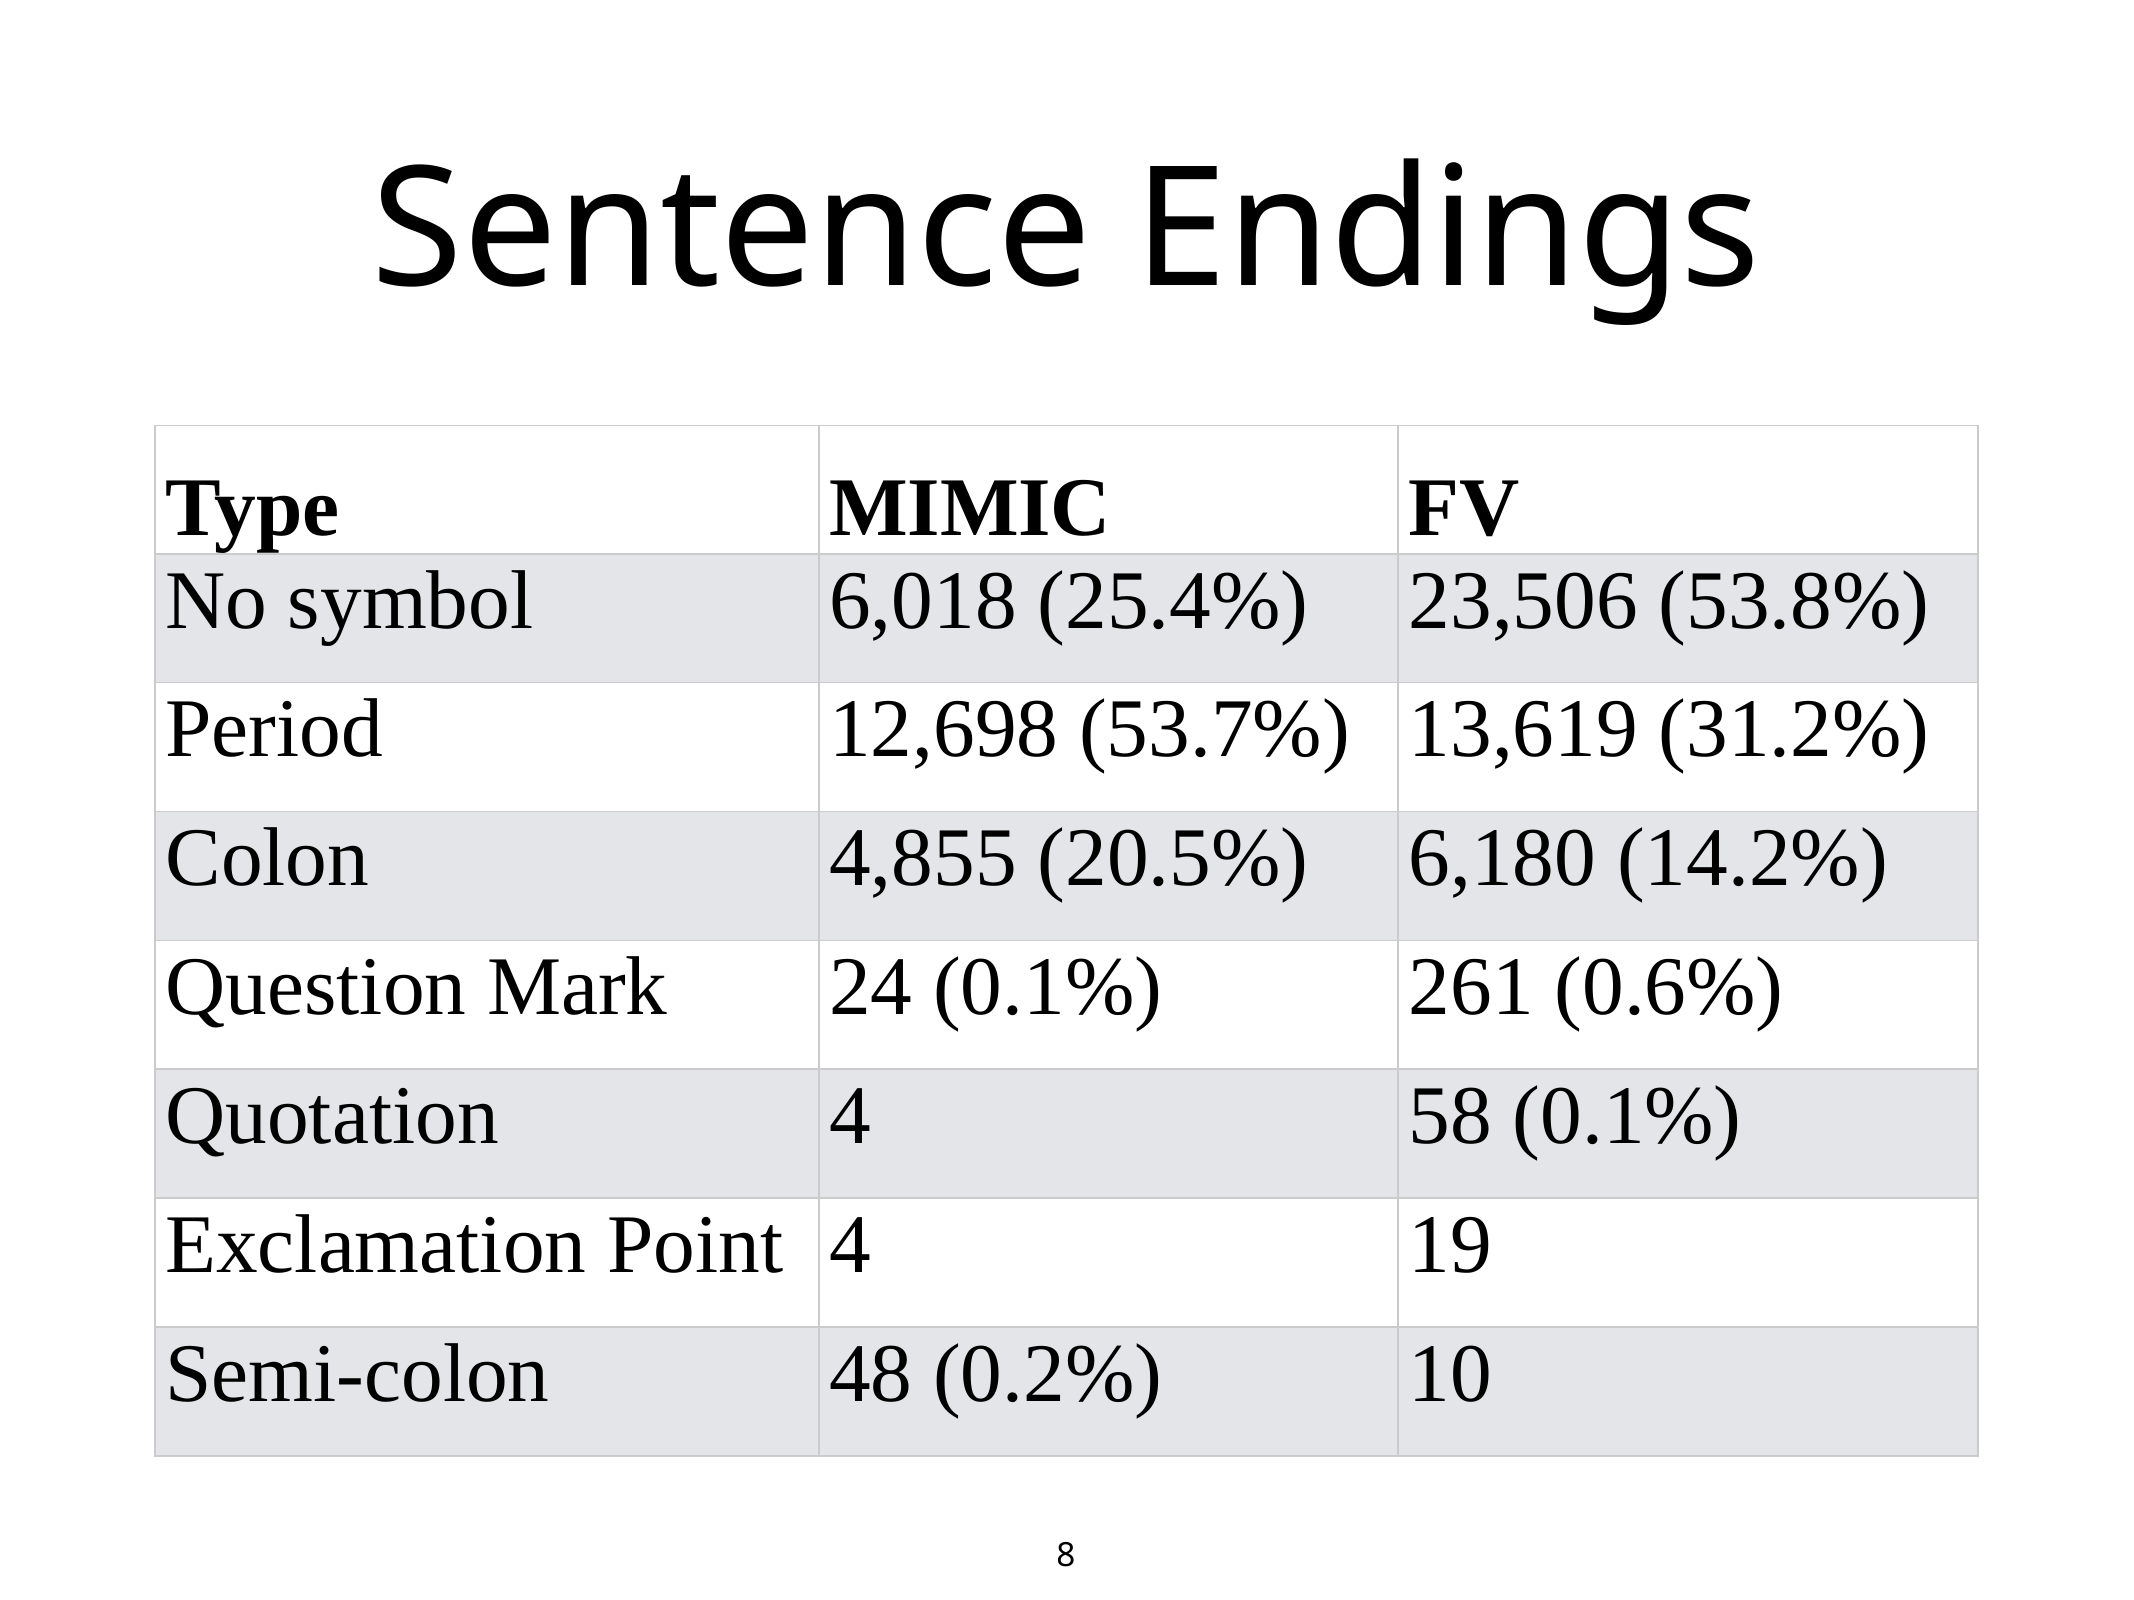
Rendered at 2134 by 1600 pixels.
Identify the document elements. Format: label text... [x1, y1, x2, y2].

table_cell 6,180 (14.2%) [1399, 812, 1977, 940]
slide_number 8 [1046, 1524, 1086, 1579]
table_cell 24 (0.1%) [820, 941, 1397, 1068]
table_cell 4 [820, 1199, 1397, 1326]
table_cell Period [156, 683, 818, 811]
title Sentence Endings [155, 41, 1978, 397]
table_cell 58 (0.1%) [1399, 1070, 1977, 1197]
table_cell 23,506 (53.8%) [1399, 555, 1977, 682]
table_cell 6,018 (25.4%) [820, 555, 1397, 682]
table_cell 19 [1399, 1199, 1977, 1326]
table_header MIMIC [820, 426, 1397, 553]
table_cell Semi-colon [156, 1328, 818, 1455]
table_cell 13,619 (31.2%) [1399, 683, 1977, 811]
table_cell Question Mark [156, 941, 818, 1068]
table_cell 261 (0.6%) [1399, 941, 1977, 1068]
table_cell 10 [1399, 1328, 1977, 1455]
table_cell No symbol [156, 555, 818, 682]
table_cell 4,855 (20.5%) [820, 812, 1397, 940]
table_cell Colon [156, 812, 818, 940]
table_header Type [156, 426, 818, 553]
table_cell Quotation [156, 1070, 818, 1197]
table_header FV [1399, 426, 1977, 553]
table_cell 48 (0.2%) [820, 1328, 1397, 1455]
table_cell Exclamation Point [156, 1199, 818, 1326]
table_cell 12,698 (53.7%) [820, 683, 1397, 811]
table_cell 4 [820, 1070, 1397, 1197]
